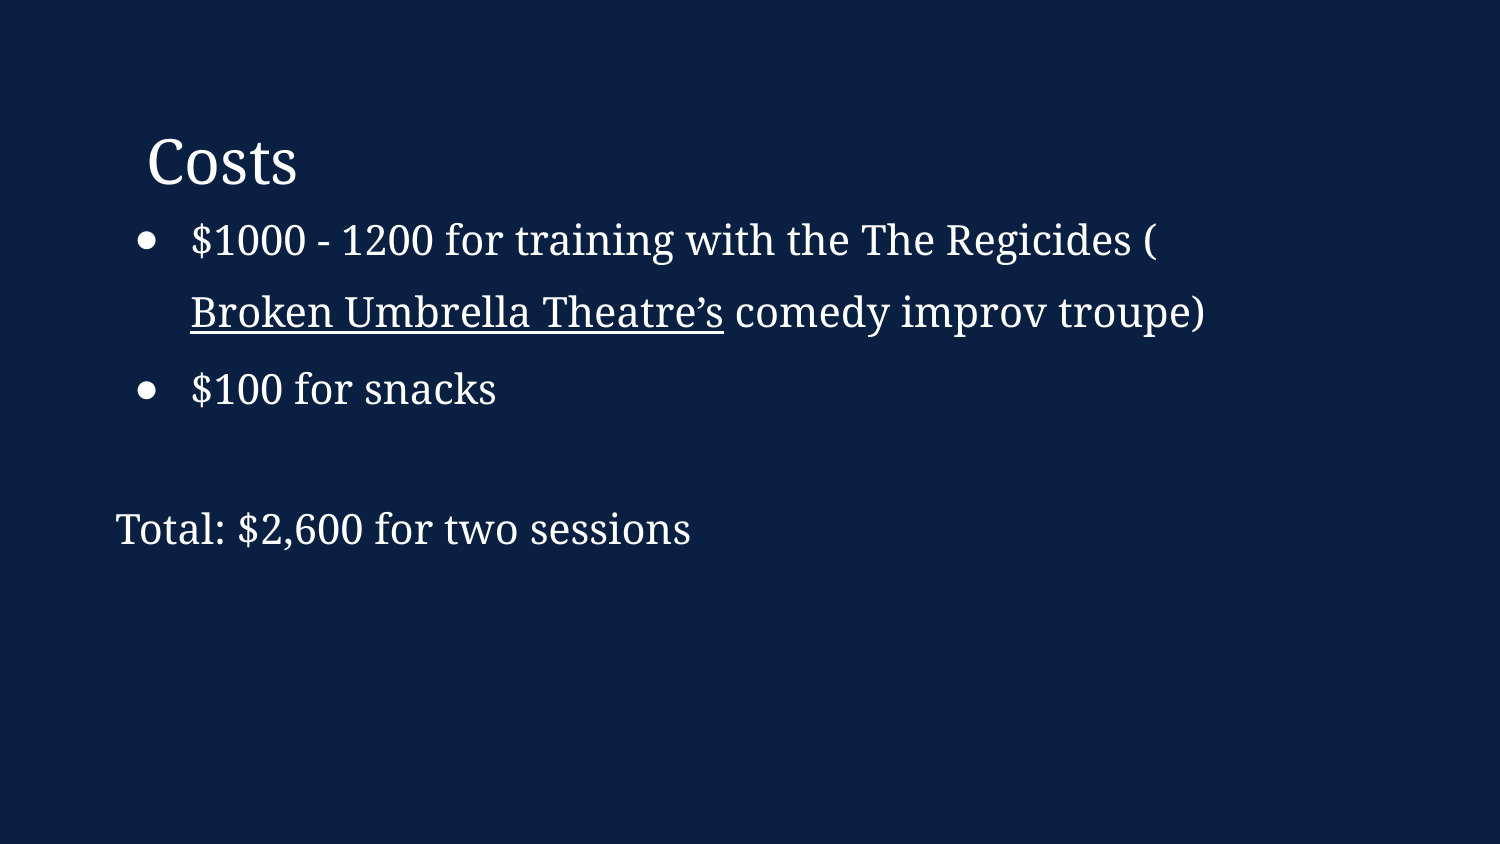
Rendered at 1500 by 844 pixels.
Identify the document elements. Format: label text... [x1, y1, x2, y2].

list $1000 - 1200 for training with the The Regicides (Broken Umbrella Theatre’s comedy improv troupe) $100 for snacks Total: $2,600 for two sessions [100, 185, 1370, 726]
list Costs [131, 99, 1370, 185]
